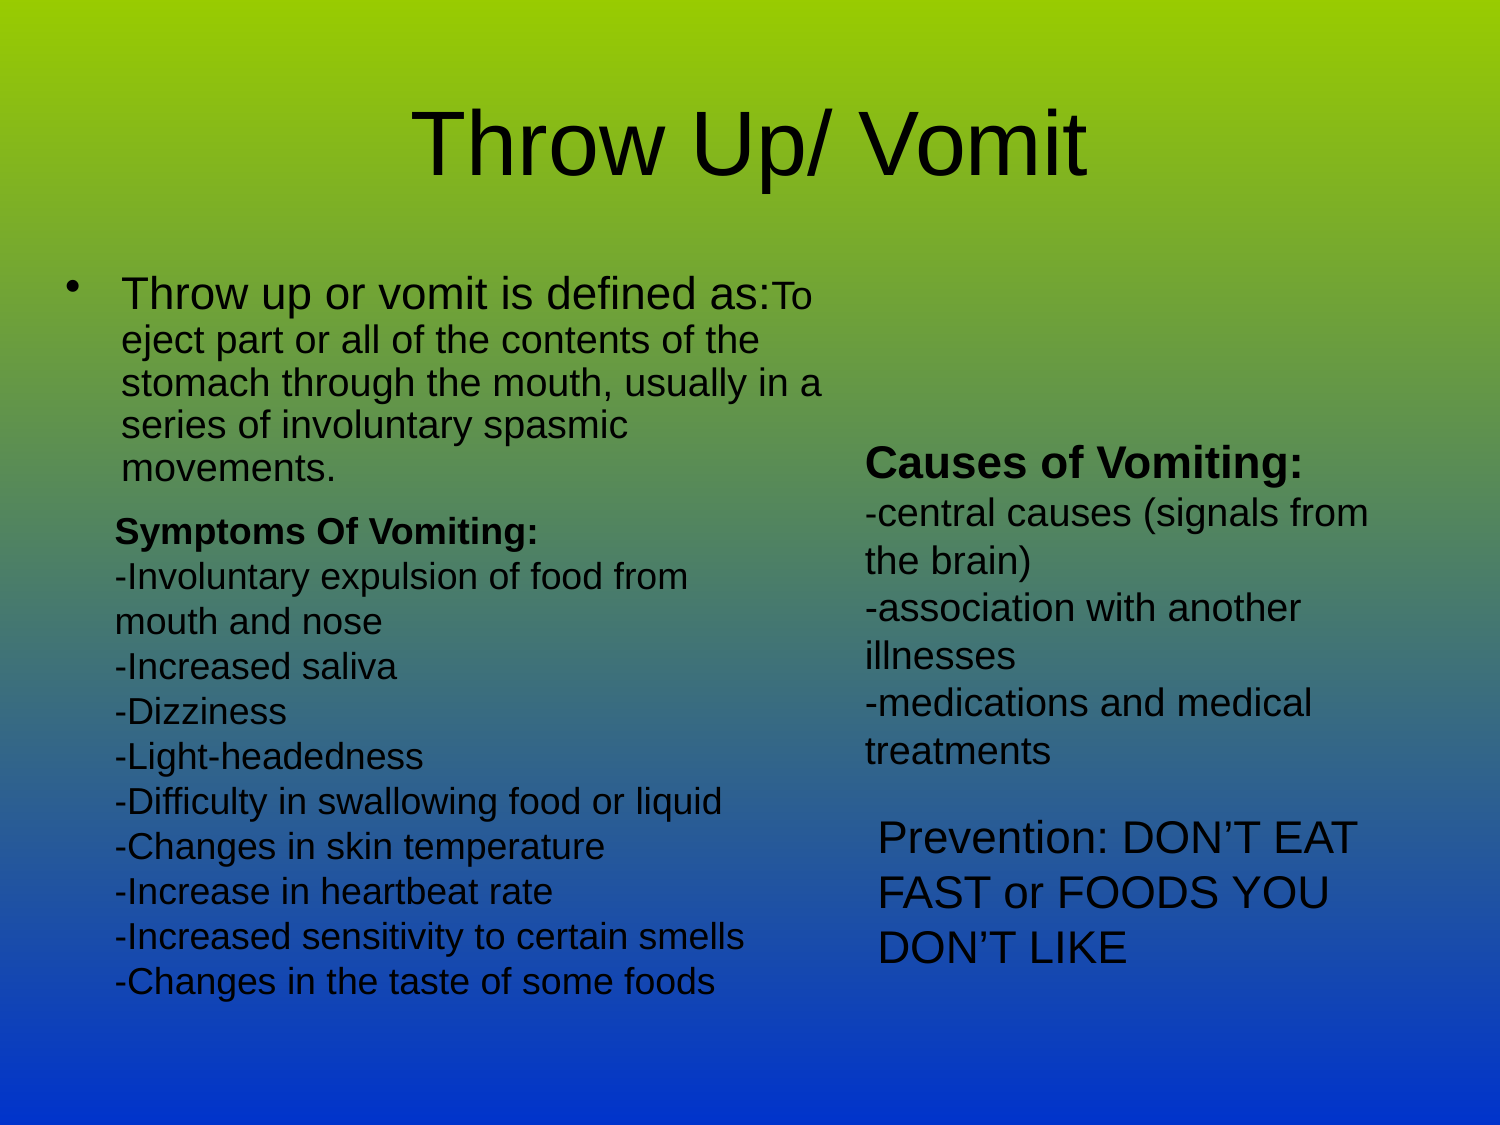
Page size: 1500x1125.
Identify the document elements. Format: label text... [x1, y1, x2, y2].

text_box Prevention: DON’T EAT FAST or FOODS YOU DON’T LIKE [862, 828, 1375, 980]
title Throw Up/ Vomit [74, 44, 1426, 233]
list Throw up or vomit is defined as:To eject part or all of the contents of the stomach through the mouth, usually in a series of involuntary spasmic movements. [49, 262, 851, 513]
text_box Symptoms Of Vomiting: -Involuntary expulsion of food from mouth and nose -Increased saliva -Dizziness -Light-headedness -Difficulty in swallowing food or liquid -Changes in skin temperature -Increase in heartbeat rate -Increased sensitivity to certain smells -Changes in the taste of some foods [99, 499, 788, 1068]
text_box Causes of Vomiting: -central causes (signals from the brain) -association with another illnesses -medications and medical treatments [849, 425, 1400, 828]
